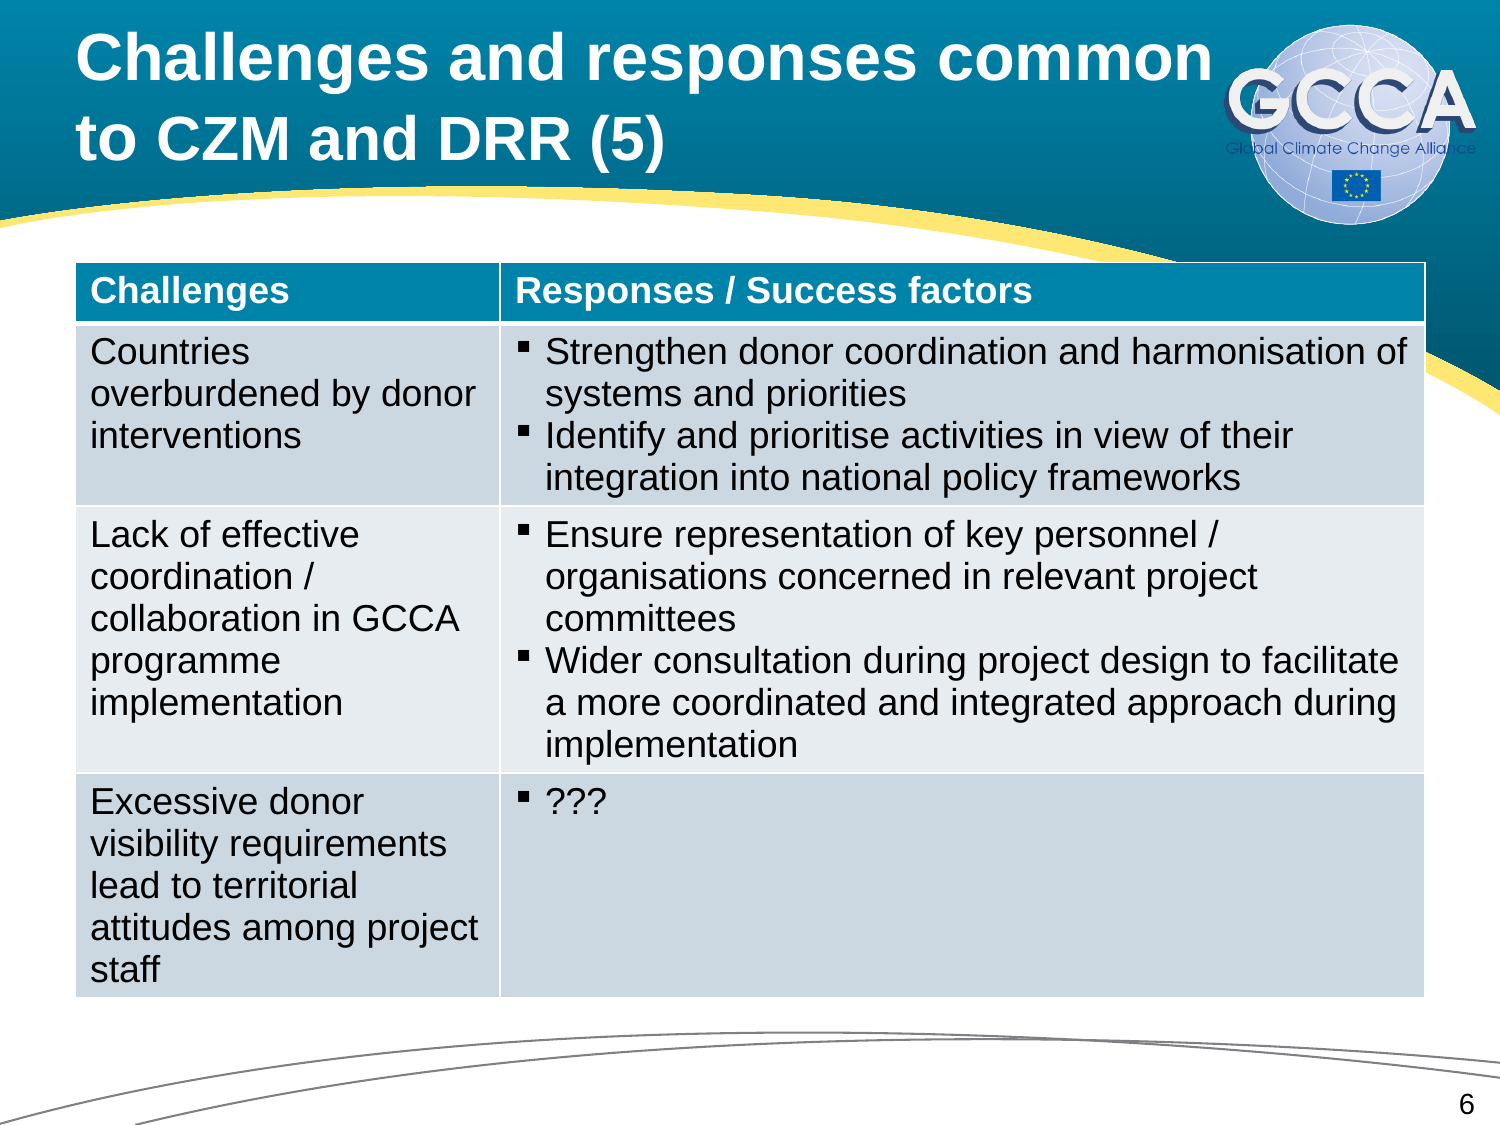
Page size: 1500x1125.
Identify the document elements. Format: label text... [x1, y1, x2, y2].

title Challenges and responses common to CZM and DRR (5) [74, 0, 1476, 188]
table_cell Strengthen donor coordination and harmonisation of systems and priorities Identify and prioritise activities in view of their integration into national policy frameworks [501, 326, 1424, 505]
picture [1274, 188, 1426, 224]
table_cell ??? [501, 774, 1424, 997]
slide_number 6 [1124, 1084, 1476, 1113]
table_cell Ensure representation of key personnel / organisations concerned in relevant project committees Wider consultation during project design to facilitate a more coordinated and integrated approach during implementation [501, 507, 1424, 772]
table_header Responses / Success factors [501, 263, 1424, 321]
table_cell Countries overburdened by donor interventions [76, 326, 499, 505]
table_cell Lack of effective coordination / collaboration in GCCA programme implementation [76, 507, 499, 772]
table_header Challenges [76, 263, 499, 321]
table_cell Excessive donor visibility requirements lead to territorial attitudes among project staff [76, 774, 499, 997]
